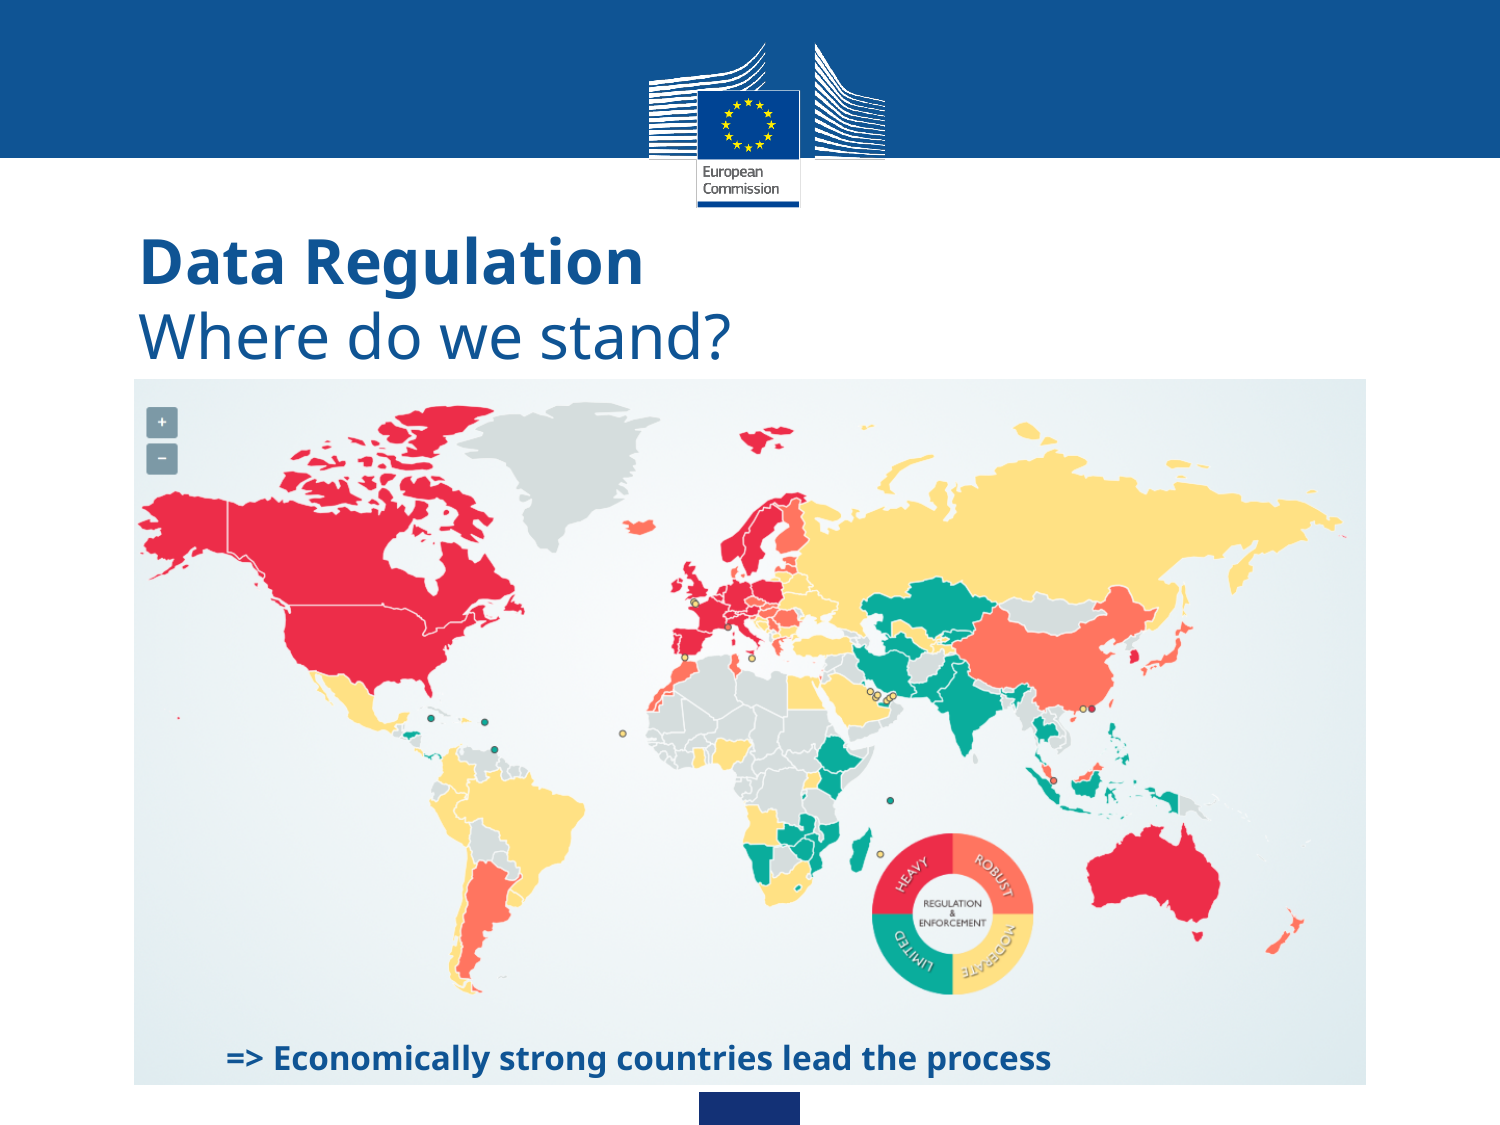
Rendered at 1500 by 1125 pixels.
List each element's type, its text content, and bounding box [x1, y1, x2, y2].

picture [649, 42, 885, 208]
picture [134, 379, 1366, 1085]
title Data Regulation Where do we stand? [64, 219, 1415, 374]
